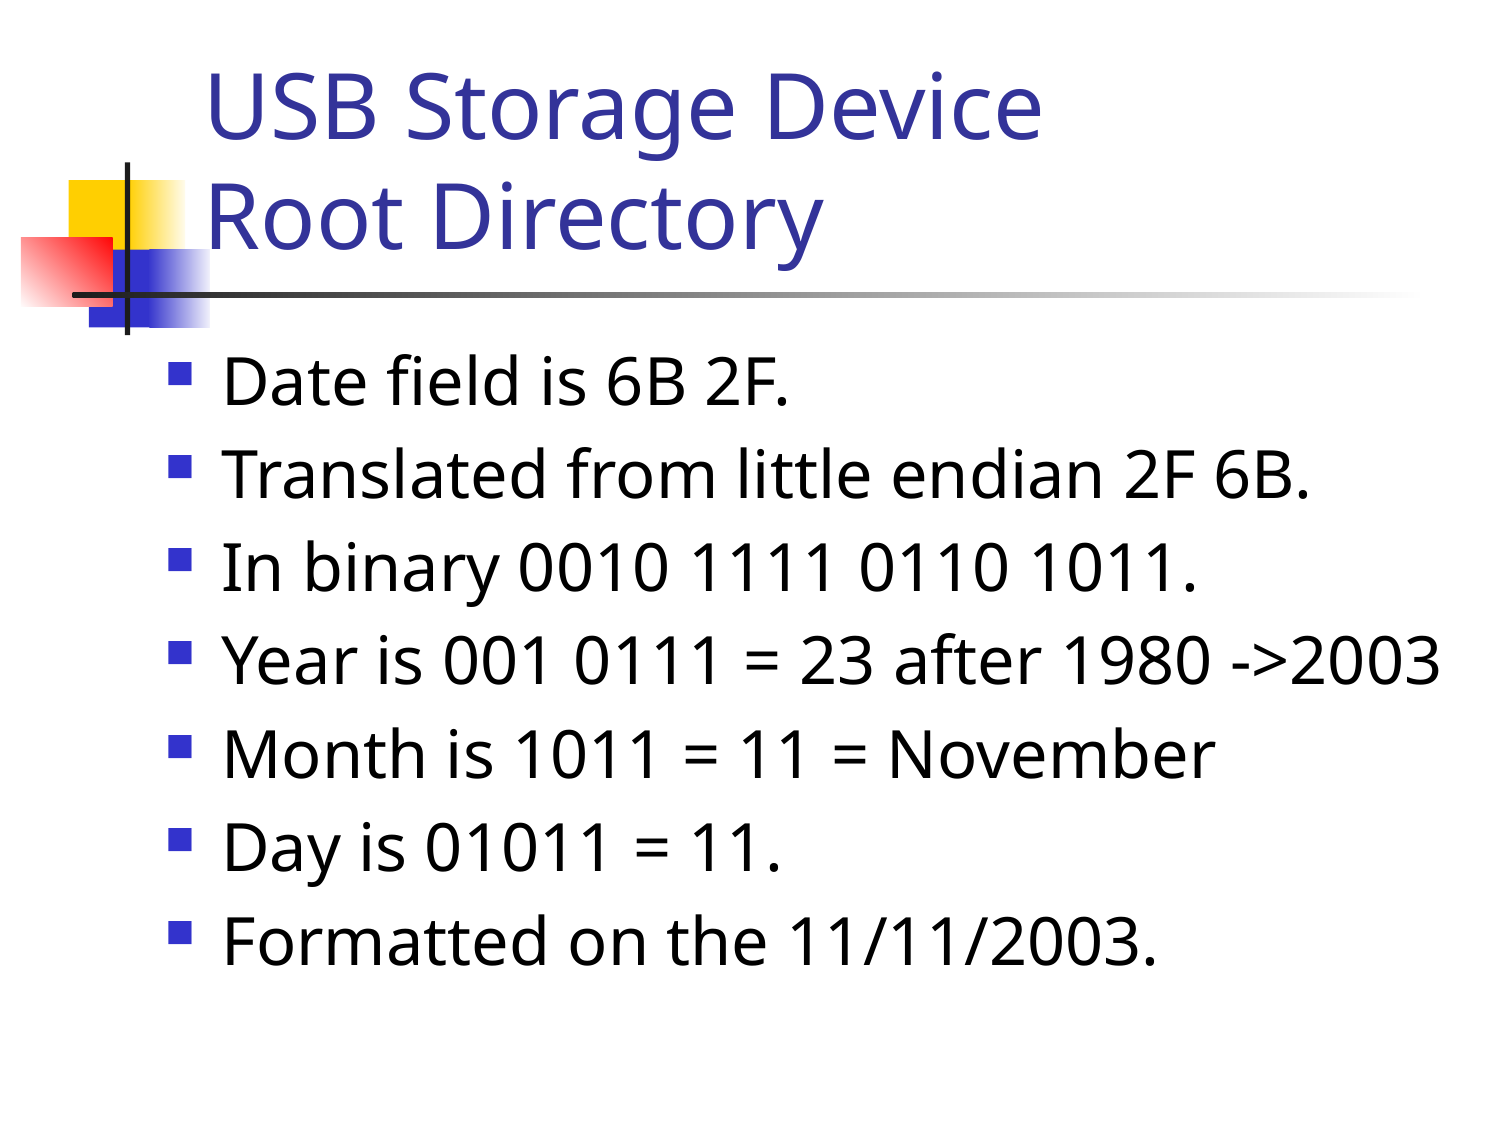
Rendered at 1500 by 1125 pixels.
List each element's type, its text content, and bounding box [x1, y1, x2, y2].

title USB Storage Device Root Directory [188, 34, 1468, 276]
list Date field is 6B 2F. Translated from little endian 2F 6B. In binary 0010 1111 0110 1011. Year is 001 0111 = 23 after 1980 ->2003 Month is 1011 = 11 = November Day is 01011 = 11. Formatted on the 11/11/2003. [149, 330, 1470, 1007]
